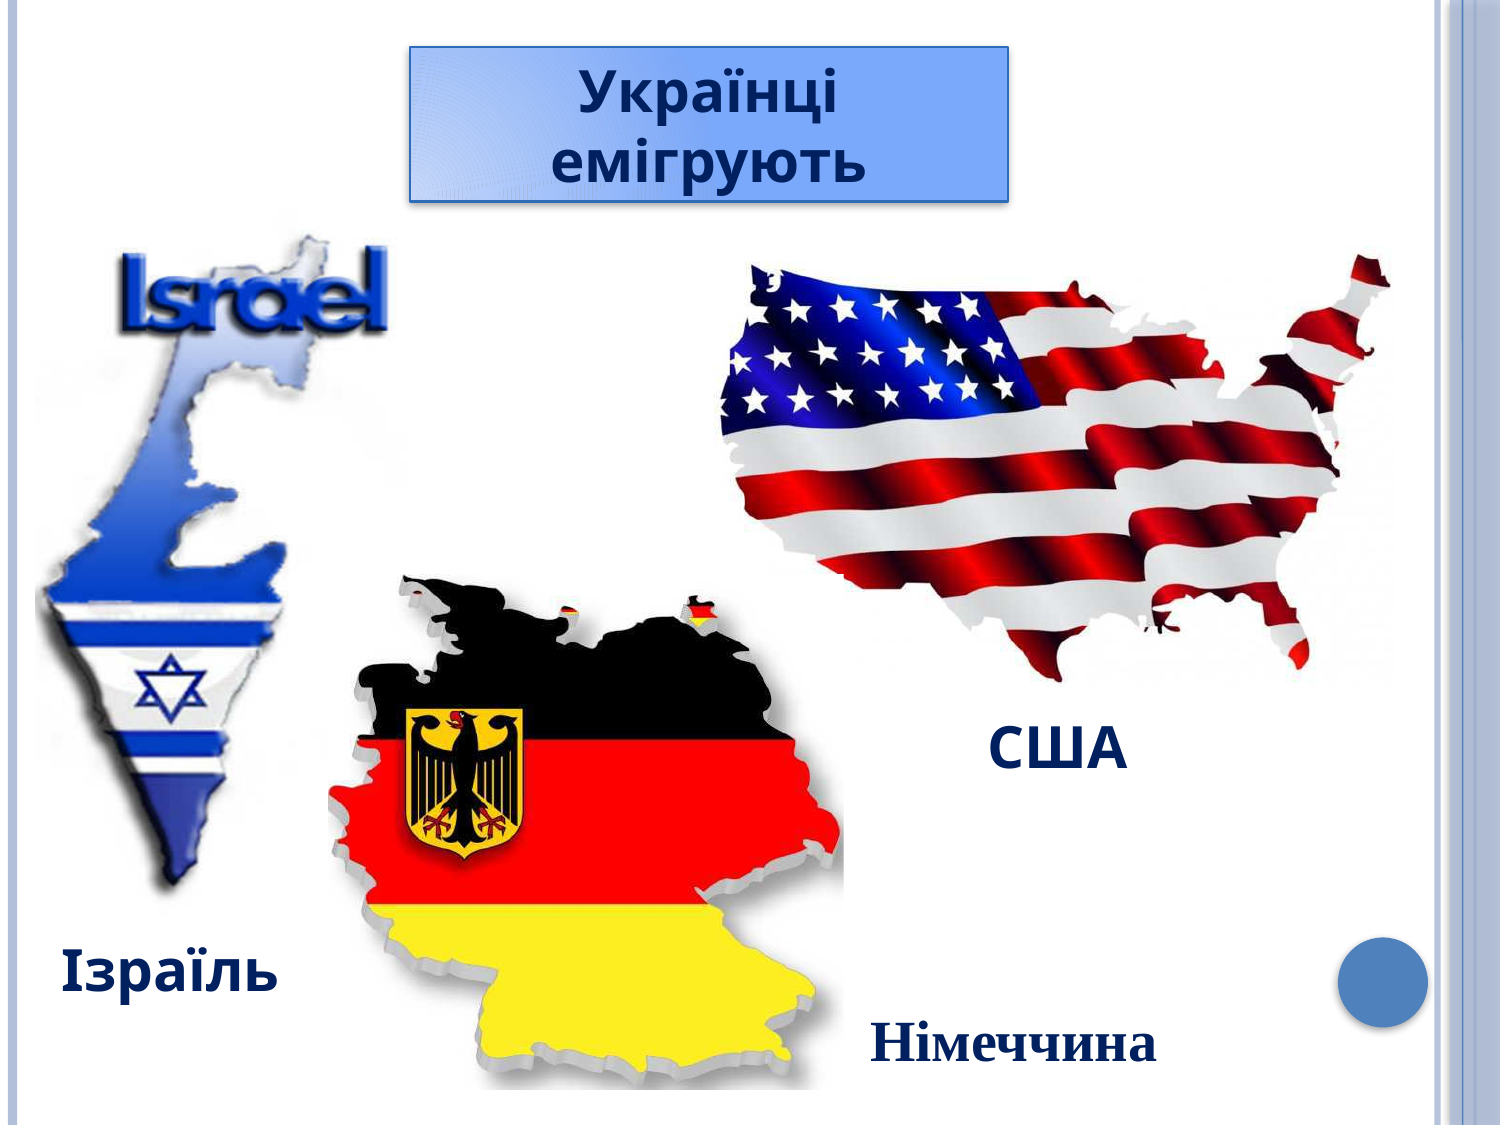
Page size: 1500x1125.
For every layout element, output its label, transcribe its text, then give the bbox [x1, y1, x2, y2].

text_box США [972, 703, 1325, 788]
picture [34, 210, 1396, 1091]
text_box Німеччина [855, 996, 1336, 1081]
text_box Ізраїль [46, 931, 321, 1011]
text_box Українці емігрують [409, 46, 1009, 203]
